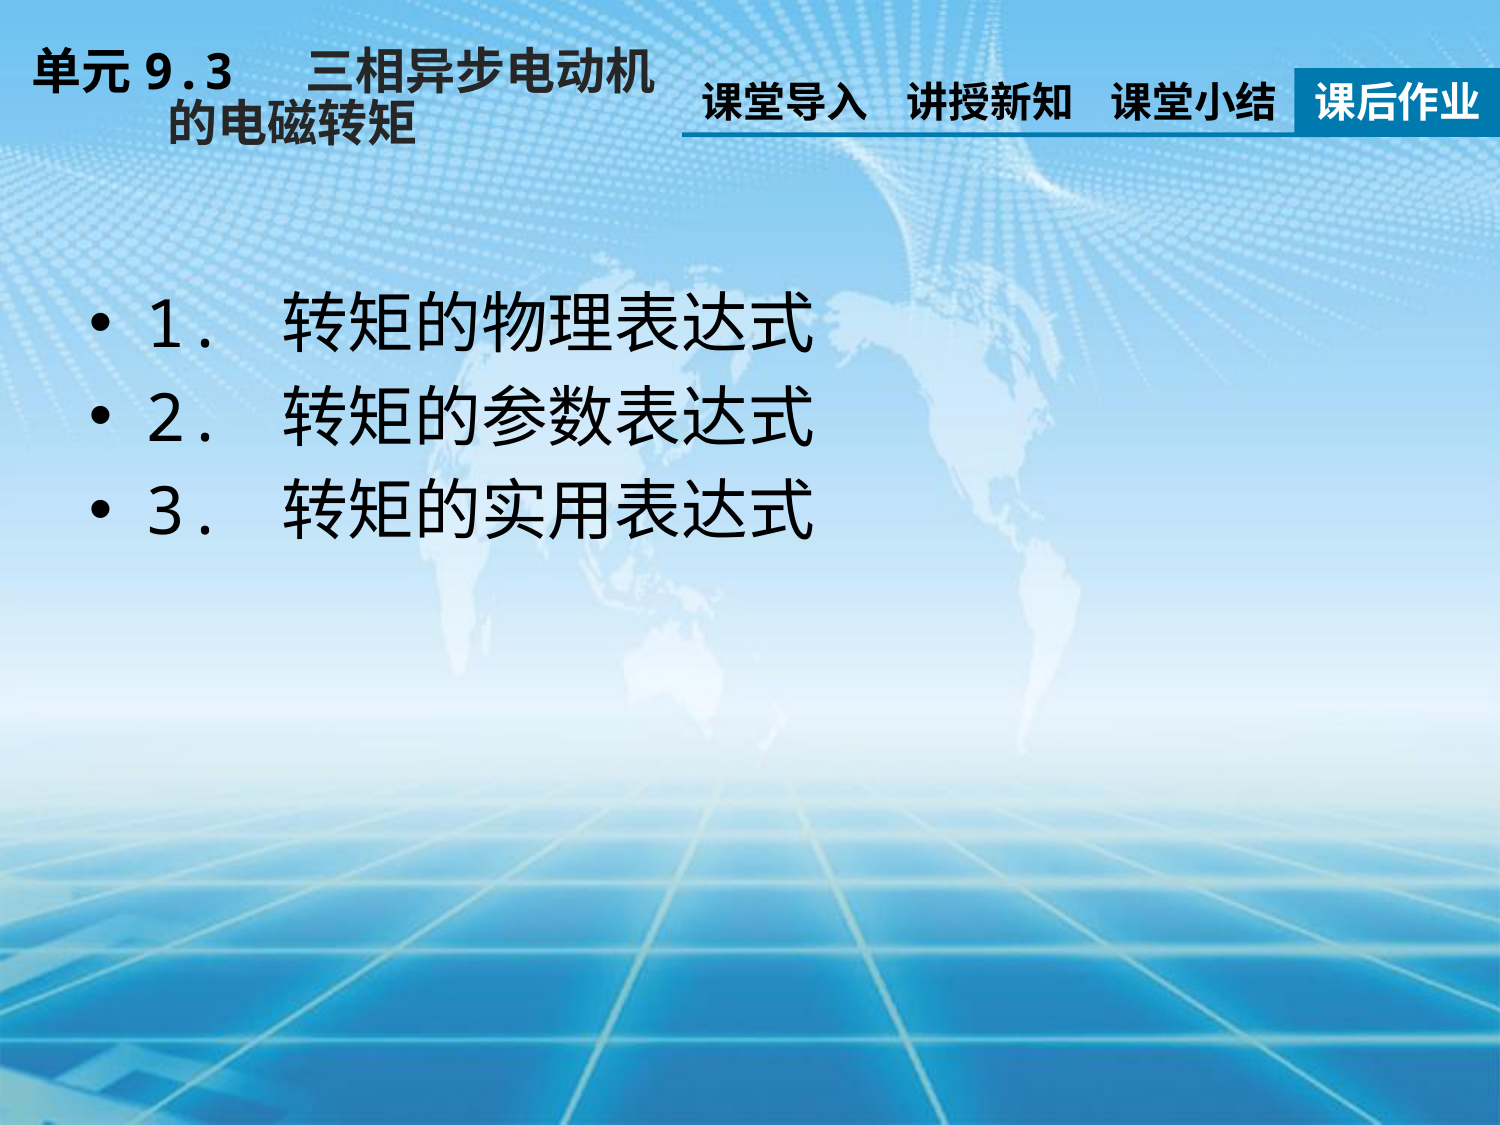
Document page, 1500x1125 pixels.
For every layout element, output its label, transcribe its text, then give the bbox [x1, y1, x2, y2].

text_box 1. 转矩的物理表达式 2. 转矩的参数表达式 3. 转矩的实用表达式 [74, 273, 1425, 1017]
picture [0, 0, 1500, 1125]
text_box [16, 39, 1500, 160]
